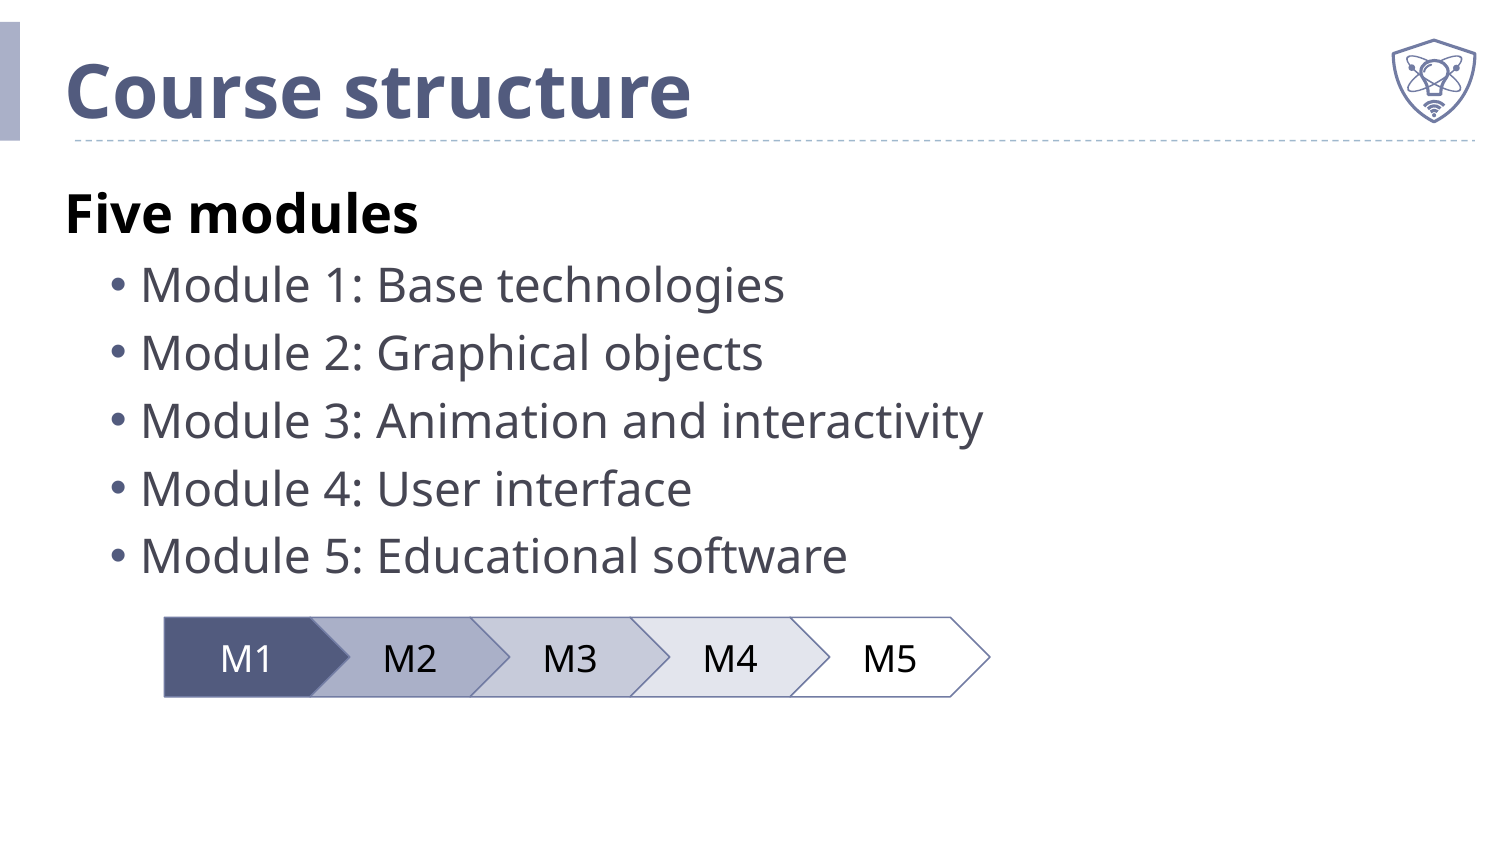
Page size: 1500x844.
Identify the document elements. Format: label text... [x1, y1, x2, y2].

text_box М3 [468, 615, 666, 699]
list Five modules Module 1: Base technologies Module 2: Graphical objects Module 3: Animation and interactivity Module 4: User interface Module 5: Educational software [50, 171, 1475, 835]
text_box М1 [162, 615, 346, 699]
text_box М2 [308, 615, 506, 699]
title Course structure [50, 18, 1475, 141]
text_box М4 [628, 615, 826, 699]
text_box М5 [788, 615, 992, 699]
